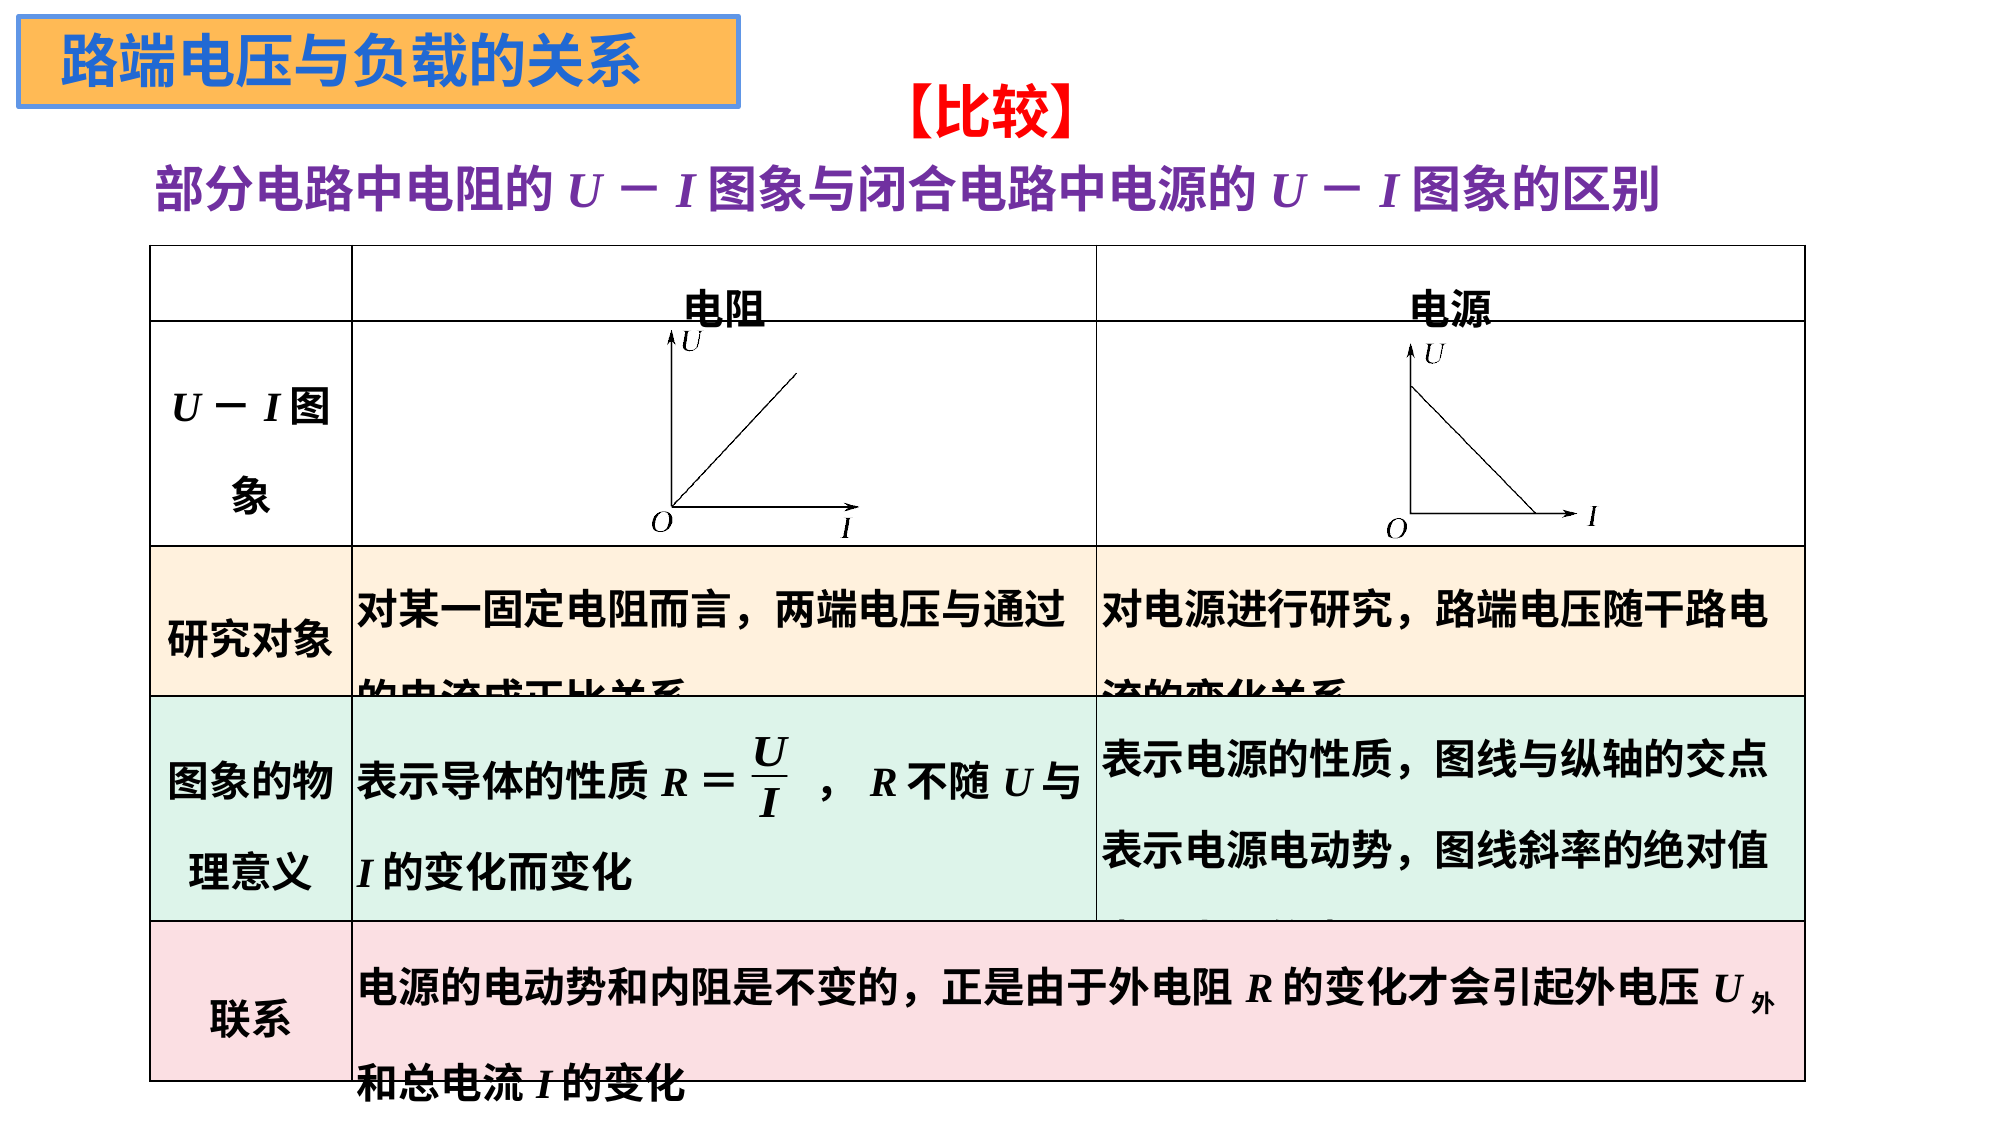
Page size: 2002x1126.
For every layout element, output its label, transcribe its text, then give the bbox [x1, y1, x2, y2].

picture [1372, 335, 1605, 548]
text_box 部分电路中电阻的U－I图象与闭合电路中电源的U－I图象的区别 [139, 120, 1793, 226]
table_cell [353, 322, 1096, 545]
table_cell 表示电源的性质，图线与纵轴的交点表示电源电动势，图线斜率的绝对值表示电源的内阻 [1097, 697, 1804, 920]
table_cell 研究对象 [151, 547, 351, 695]
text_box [751, 719, 836, 835]
table_cell 表示导体的性质R＝ ，R不随U与I的变化而变化 [353, 697, 1096, 920]
picture [640, 324, 863, 548]
table_cell [1097, 322, 1804, 545]
table_cell 联系 [151, 922, 351, 1080]
table_header 电阻 [353, 246, 1096, 320]
table_header 电源 [1097, 246, 1804, 320]
table_cell 对某一固定电阻而言，两端电压与通过的电流成正比关系 [353, 547, 1096, 695]
table_cell 电源的电动势和内阻是不变的，正是由于外电阻R的变化才会引起外电压U外和总电流I的变化 [353, 922, 1804, 1080]
table_header [151, 246, 351, 320]
text_box 【比较】 [860, 67, 1635, 153]
table_cell U－I图象 [151, 322, 351, 545]
table_cell 图象的物 理意义 [151, 697, 351, 920]
table_cell 对电源进行研究，路端电压随干路电流的变化关系 [1097, 547, 1804, 695]
text_box 路端电压与负载的关系 [18, 16, 739, 107]
